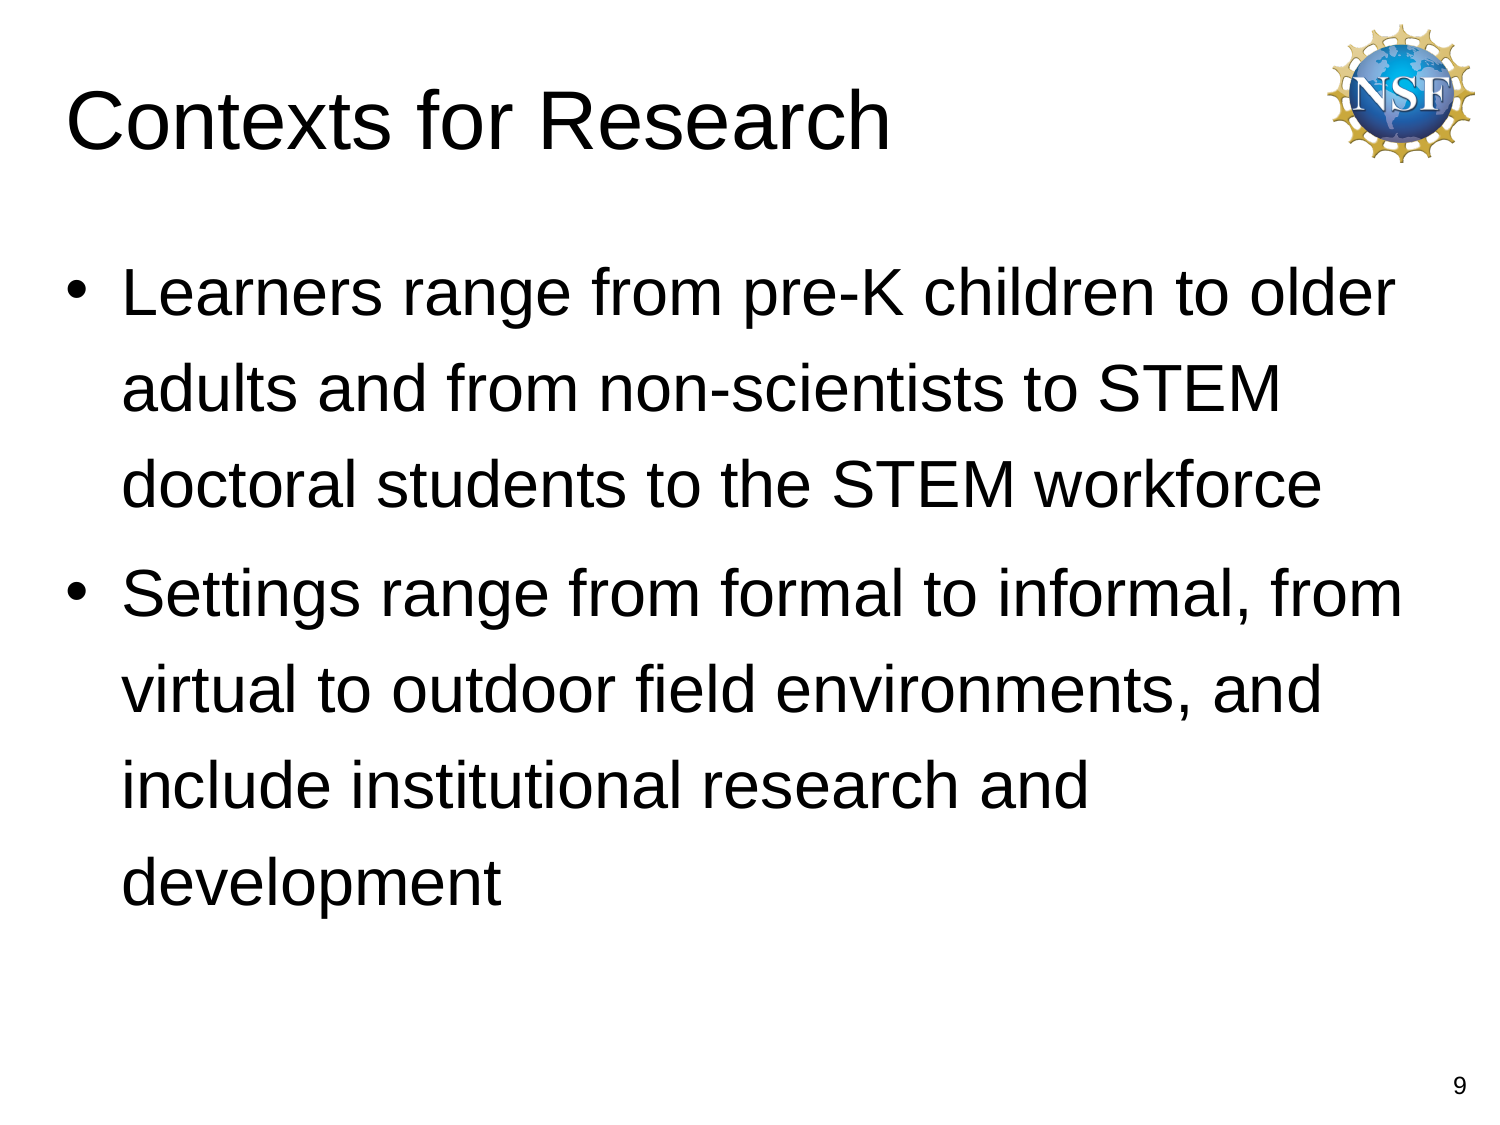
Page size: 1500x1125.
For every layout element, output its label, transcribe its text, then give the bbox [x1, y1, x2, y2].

list Learners range from pre-K children to older adults and from non-scientists to STEM doctoral students to the STEM workforce Settings range from formal to informal, from virtual to outdoor field environments, and include institutional research and development [50, 224, 1450, 1050]
title Contexts for Research [50, 45, 1288, 188]
picture [1327, 24, 1475, 163]
